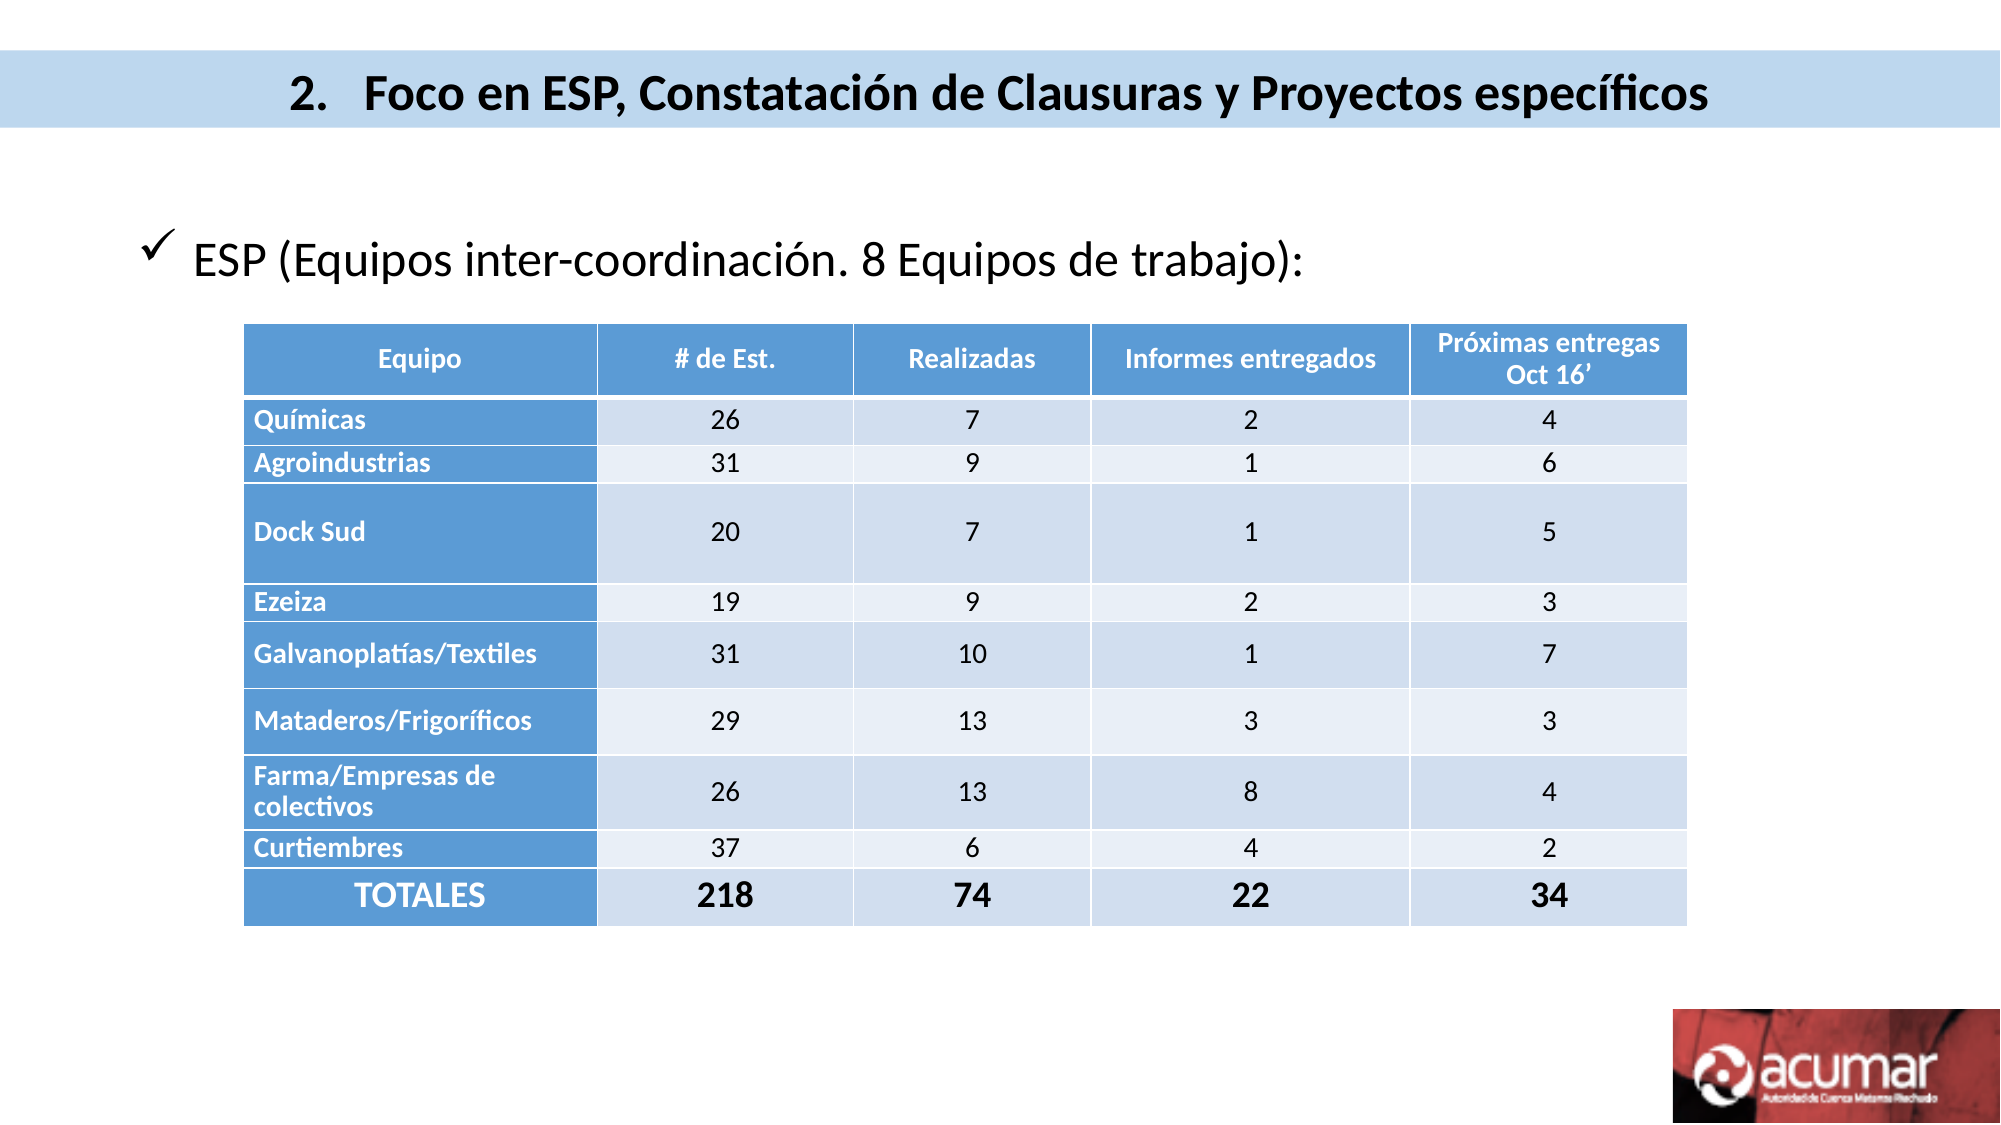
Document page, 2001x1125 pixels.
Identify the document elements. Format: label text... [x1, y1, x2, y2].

table_header Realizadas [854, 324, 1090, 395]
table_cell 5 [1411, 484, 1687, 583]
table_cell 1 [1092, 446, 1409, 482]
table_cell 218 [598, 869, 853, 926]
table_cell 8 [1092, 756, 1409, 829]
table_cell 31 [598, 622, 853, 688]
table_cell TOTALES [244, 869, 597, 926]
table_cell 3 [1411, 689, 1687, 754]
table_cell Dock Sud [244, 484, 597, 583]
table_cell Galvanoplatías/Textiles [244, 622, 597, 688]
table_header Próximas entregas Oct 16’ [1411, 324, 1687, 395]
table_cell Farma/Empresas de colectivos [244, 756, 597, 829]
table_cell 37 [598, 831, 853, 867]
table_cell 2 [1092, 400, 1409, 445]
table_cell 74 [854, 869, 1090, 926]
table_cell 34 [1411, 869, 1687, 926]
table_cell Curtiembres [244, 831, 597, 867]
table_cell 22 [1092, 869, 1409, 926]
table_cell 26 [598, 400, 853, 445]
table_cell Mataderos/Frigoríficos [244, 689, 597, 754]
table_cell 13 [854, 689, 1090, 754]
table_cell 13 [854, 756, 1090, 829]
table_cell 9 [854, 585, 1090, 621]
table_header Equipo [244, 324, 597, 395]
table_cell Ezeiza [244, 585, 597, 621]
table_cell 9 [854, 446, 1090, 482]
picture [1672, 1009, 2000, 1123]
table_cell 4 [1411, 400, 1687, 445]
table_cell 1 [1092, 622, 1409, 688]
table_cell 6 [854, 831, 1090, 867]
table_cell 4 [1092, 831, 1409, 867]
text_box Foco en ESP, Constatación de Clausuras y Proyectos específicos [0, 50, 2000, 128]
table_cell Químicas [244, 400, 597, 445]
table_cell 31 [598, 446, 853, 482]
table_cell Agroindustrias [244, 446, 597, 482]
table_cell 4 [1411, 756, 1687, 829]
table_cell 26 [598, 756, 853, 829]
table_cell 7 [1411, 622, 1687, 688]
table_header Informes entregados [1092, 324, 1409, 395]
table_cell 2 [1411, 831, 1687, 867]
table_cell 1 [1092, 484, 1409, 583]
table_cell 6 [1411, 446, 1687, 482]
table_cell 3 [1092, 689, 1409, 754]
text_box ESP (Equipos inter-coordinación. 8 Equipos de trabajo): [122, 128, 1877, 984]
table_cell 7 [854, 484, 1090, 583]
table_cell 20 [598, 484, 853, 583]
table_cell 7 [854, 400, 1090, 445]
table_cell 29 [598, 689, 853, 754]
table_cell 3 [1411, 585, 1687, 621]
table_header # de Est. [598, 324, 853, 395]
table_cell 2 [1092, 585, 1409, 621]
table_cell 10 [854, 622, 1090, 688]
table_cell 19 [598, 585, 853, 621]
